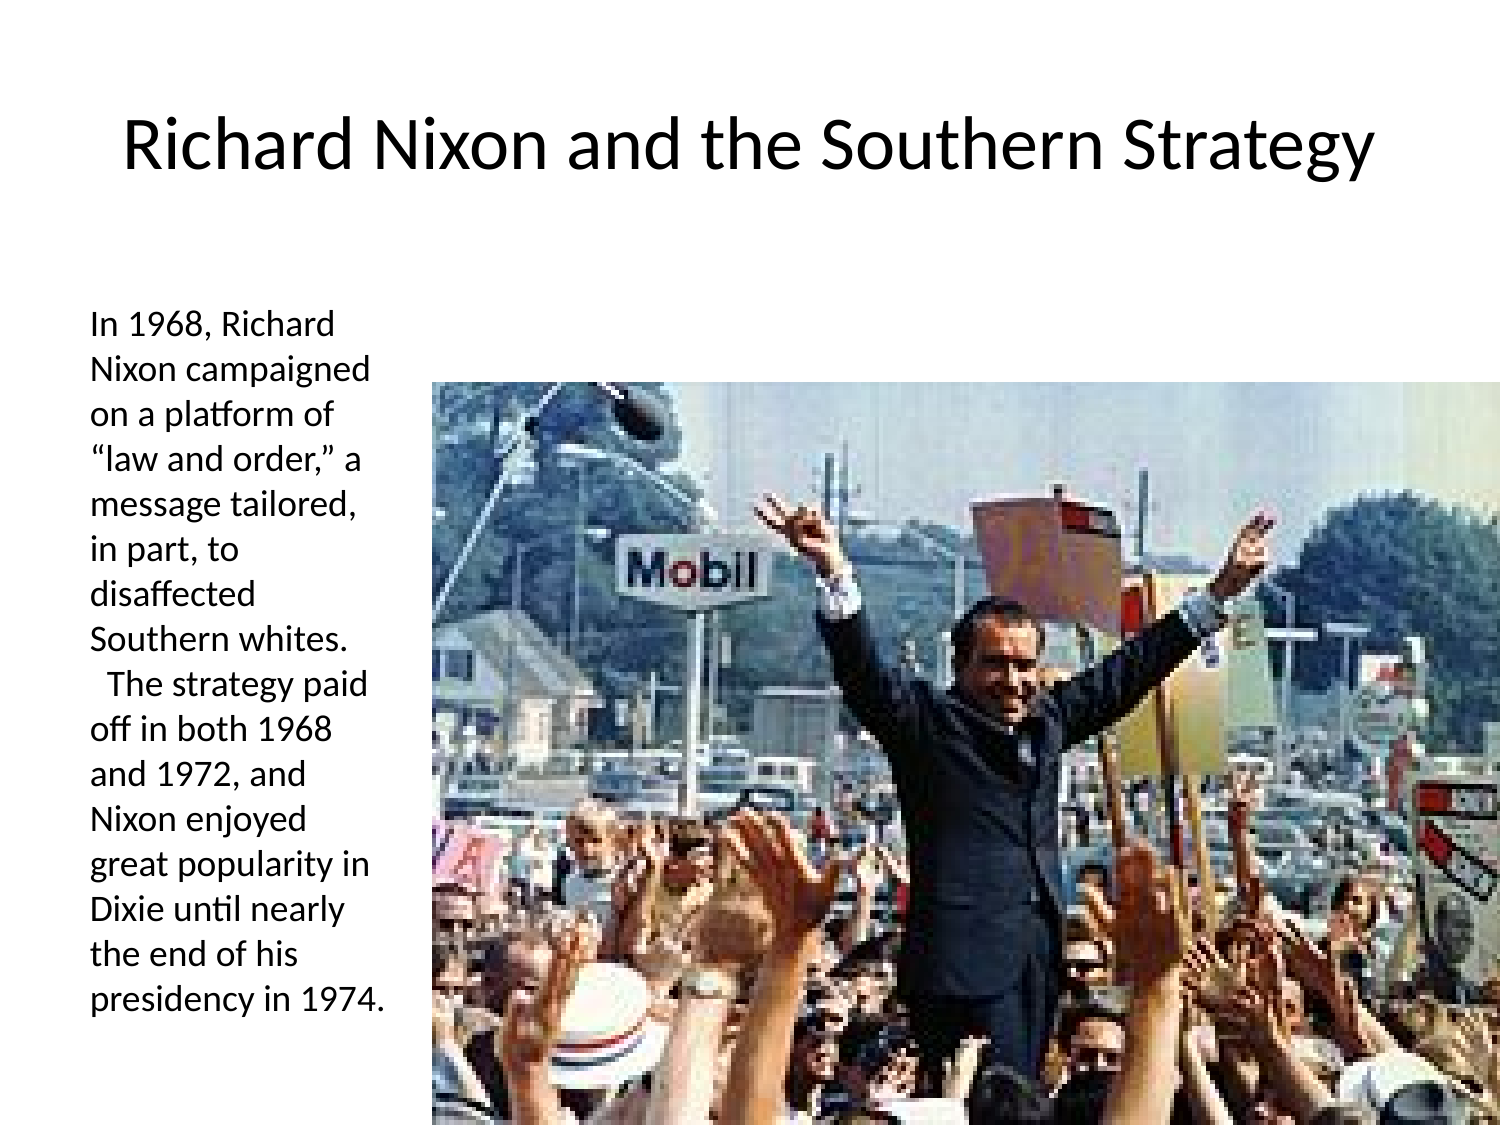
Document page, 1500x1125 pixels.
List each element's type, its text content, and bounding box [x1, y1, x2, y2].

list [293, 382, 1500, 1125]
title Richard Nixon and the Southern Strategy [75, 45, 1425, 233]
text_box In 1968, Richard Nixon campaigned on a platform of “law and order,” a message tailored, in part, to disaffected Southern whites. The strategy paid off in both 1968 and 1972, and Nixon enjoyed great popularity in Dixie until nearly the end of his presidency in 1974. [75, 291, 409, 1027]
